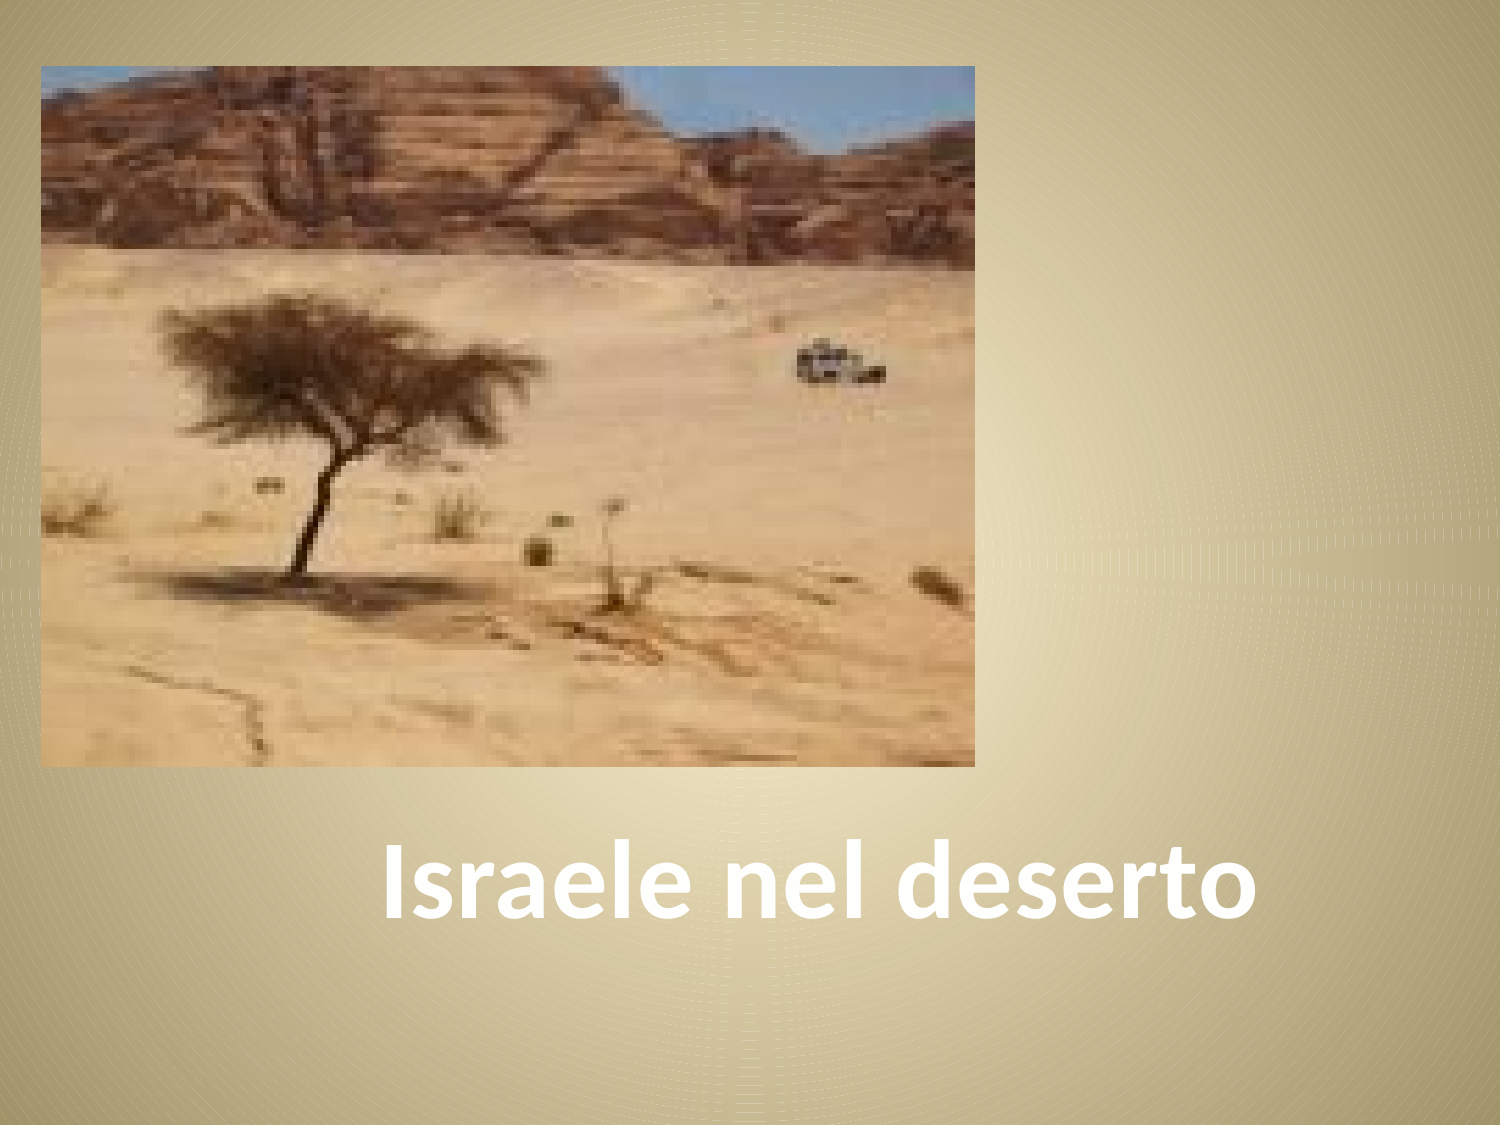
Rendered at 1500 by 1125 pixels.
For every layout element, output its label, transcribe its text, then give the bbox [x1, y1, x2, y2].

picture [40, 66, 975, 767]
text_box Israele nel deserto [364, 798, 1276, 949]
